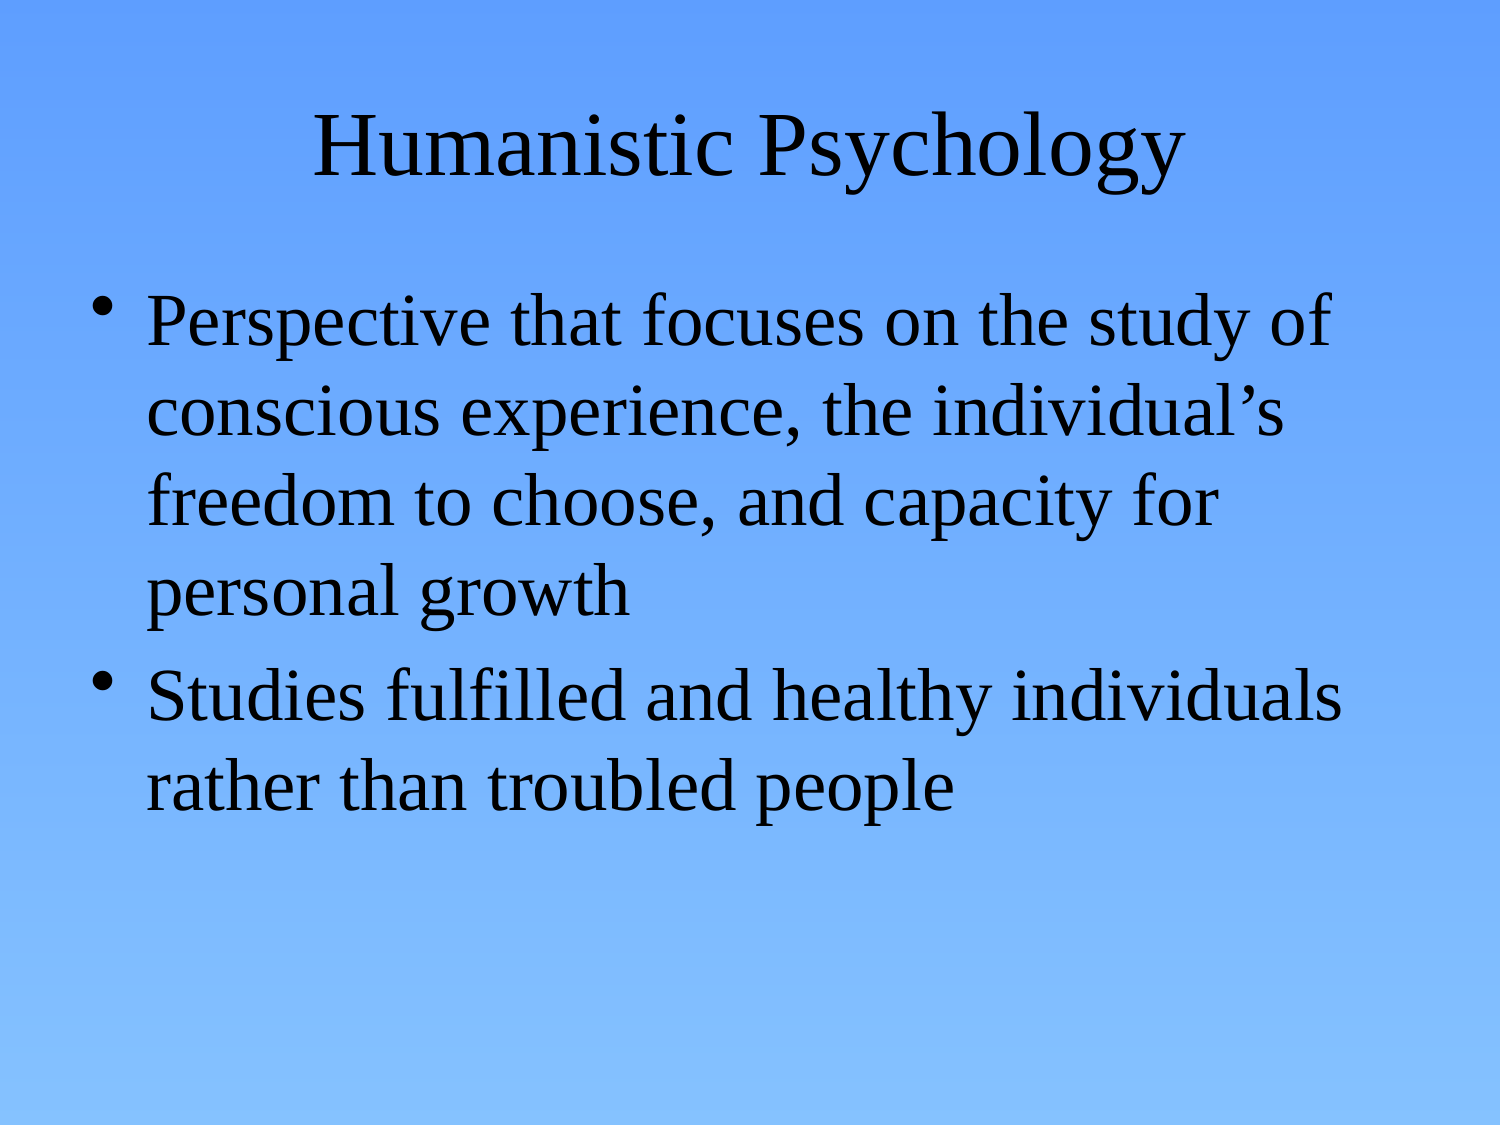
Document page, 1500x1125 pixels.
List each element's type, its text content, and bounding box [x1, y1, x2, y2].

list Perspective that focuses on the study of conscious experience, the individual’s freedom to choose, and capacity for personal growth Studies fulfilled and healthy individuals rather than troubled people [74, 262, 1388, 1006]
title Humanistic Psychology [74, 44, 1426, 233]
